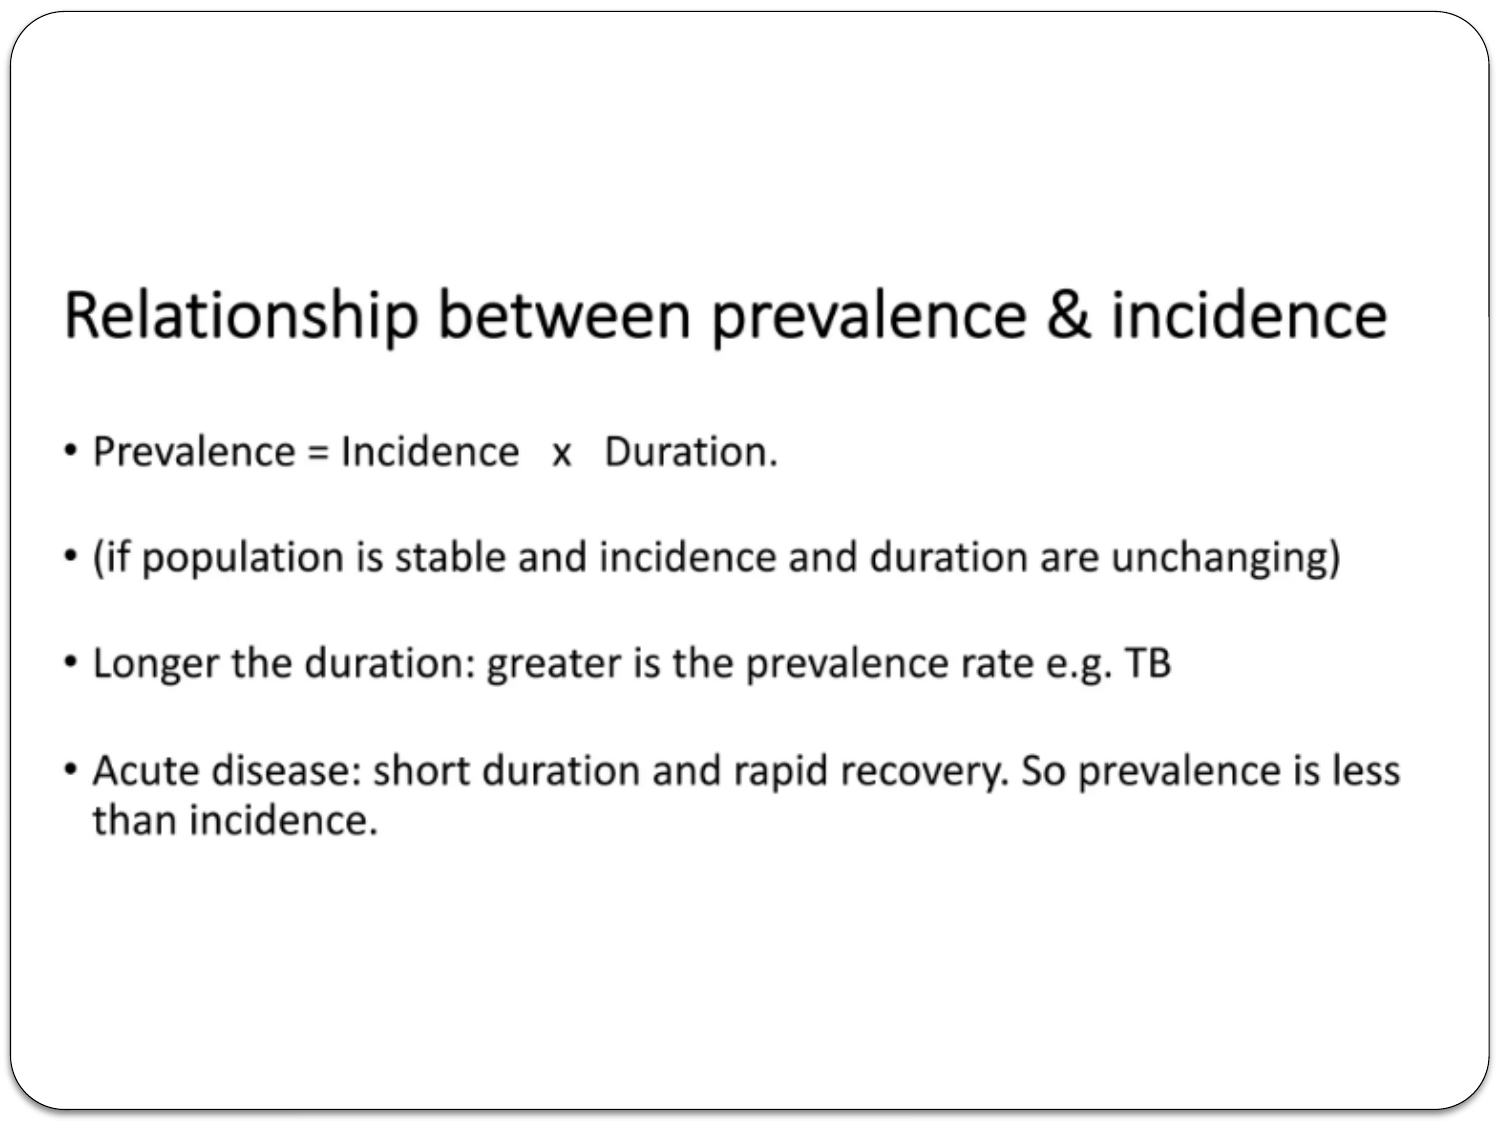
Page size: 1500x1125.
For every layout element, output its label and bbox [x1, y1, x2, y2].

picture [49, 274, 1422, 863]
